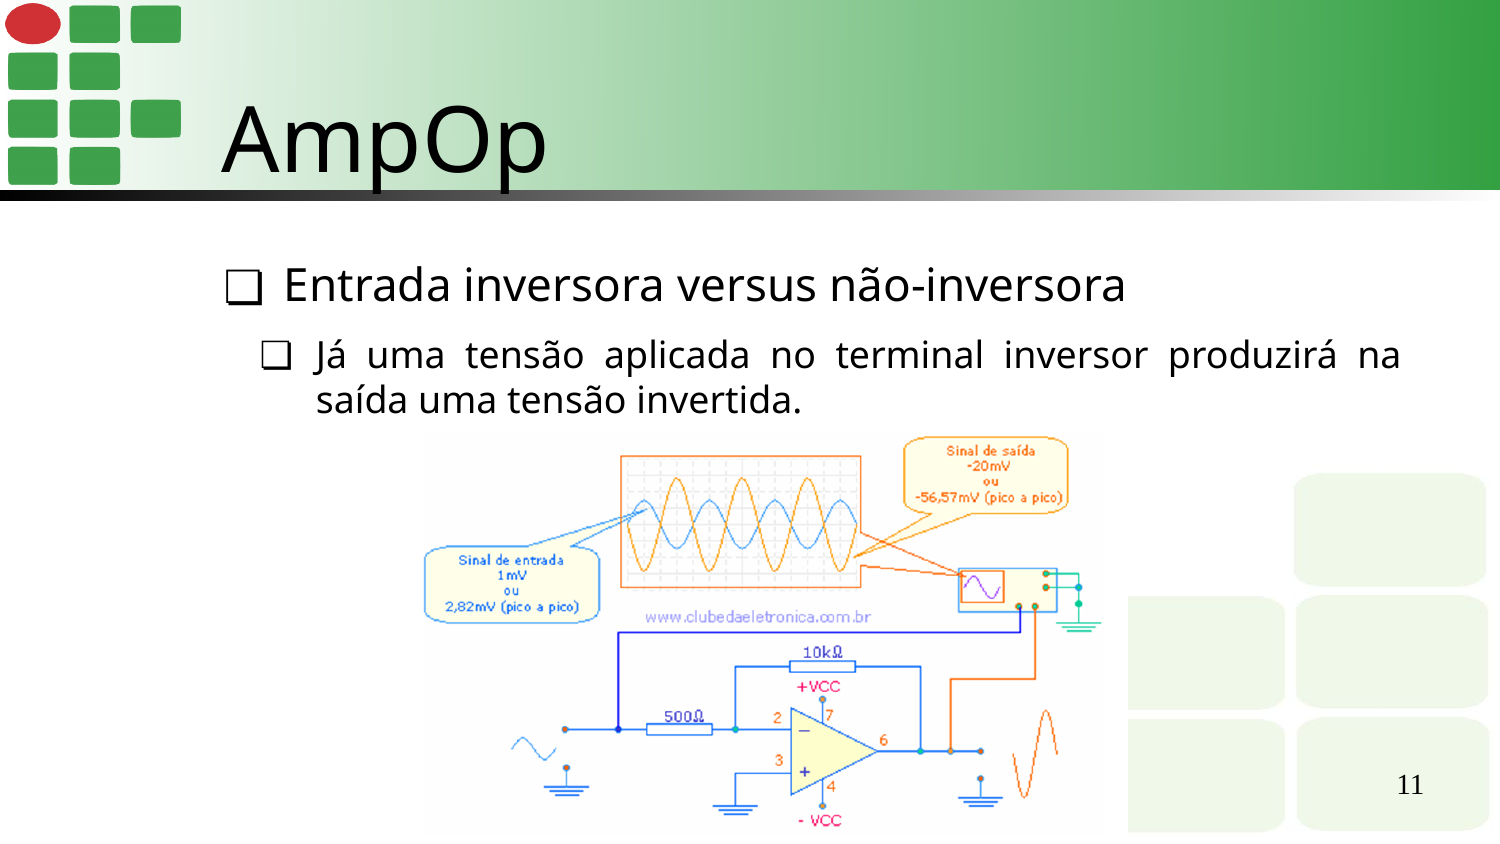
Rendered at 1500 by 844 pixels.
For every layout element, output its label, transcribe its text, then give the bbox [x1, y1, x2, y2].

text_box Entrada inversora versus não-inversora [193, 248, 1469, 324]
text_box AmpOp [206, 26, 1468, 207]
text_box Já uma tensão aplicada no terminal inversor produzirá na saída uma tensão invertida. [150, 323, 1418, 422]
picture [5, 3, 181, 185]
picture [372, 421, 1495, 835]
slide_number ‹#› [1133, 768, 1425, 827]
